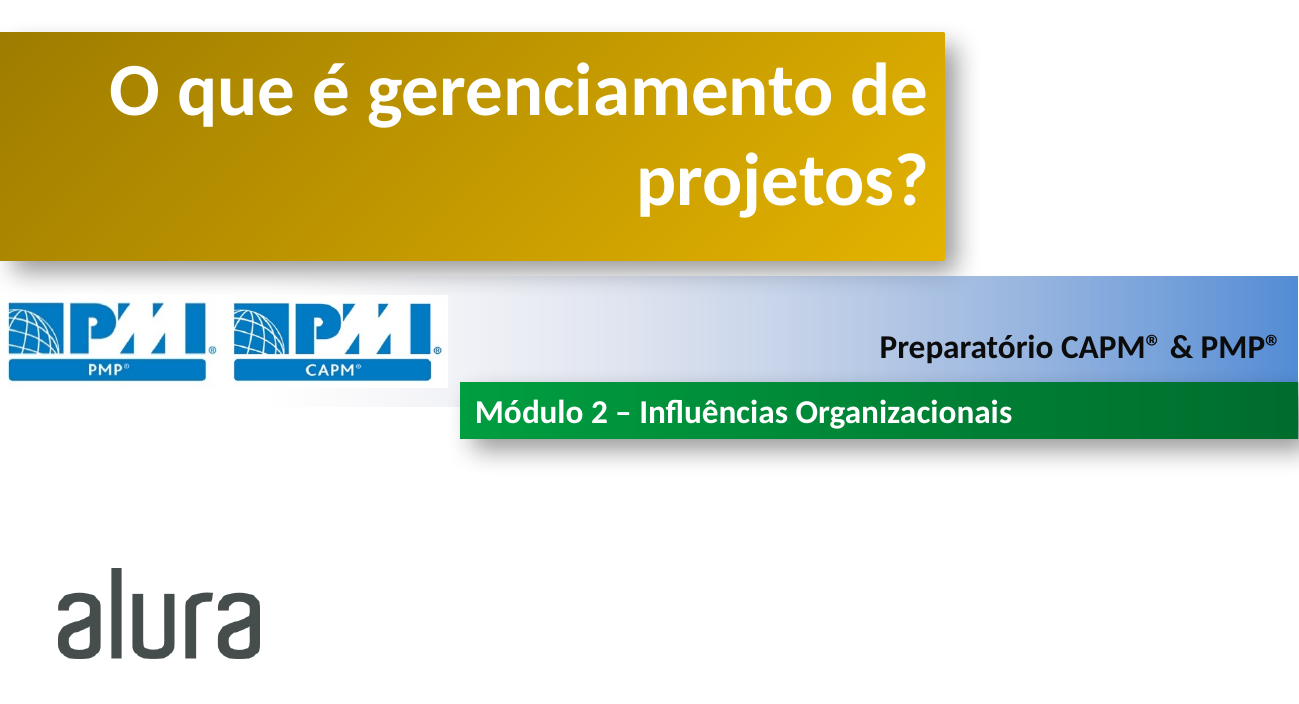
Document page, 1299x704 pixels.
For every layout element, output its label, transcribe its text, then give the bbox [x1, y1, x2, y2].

text_box Preparatório CAPM® & PMP® [452, 317, 1298, 374]
text_box Módulo 2 – Influências Organizacionais [460, 382, 1299, 439]
text_box O que é gerenciamento de projetos? [0, 32, 945, 261]
text_box [270, 374, 1298, 407]
picture [58, 568, 260, 660]
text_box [0, 294, 449, 390]
text_box [270, 276, 1298, 317]
